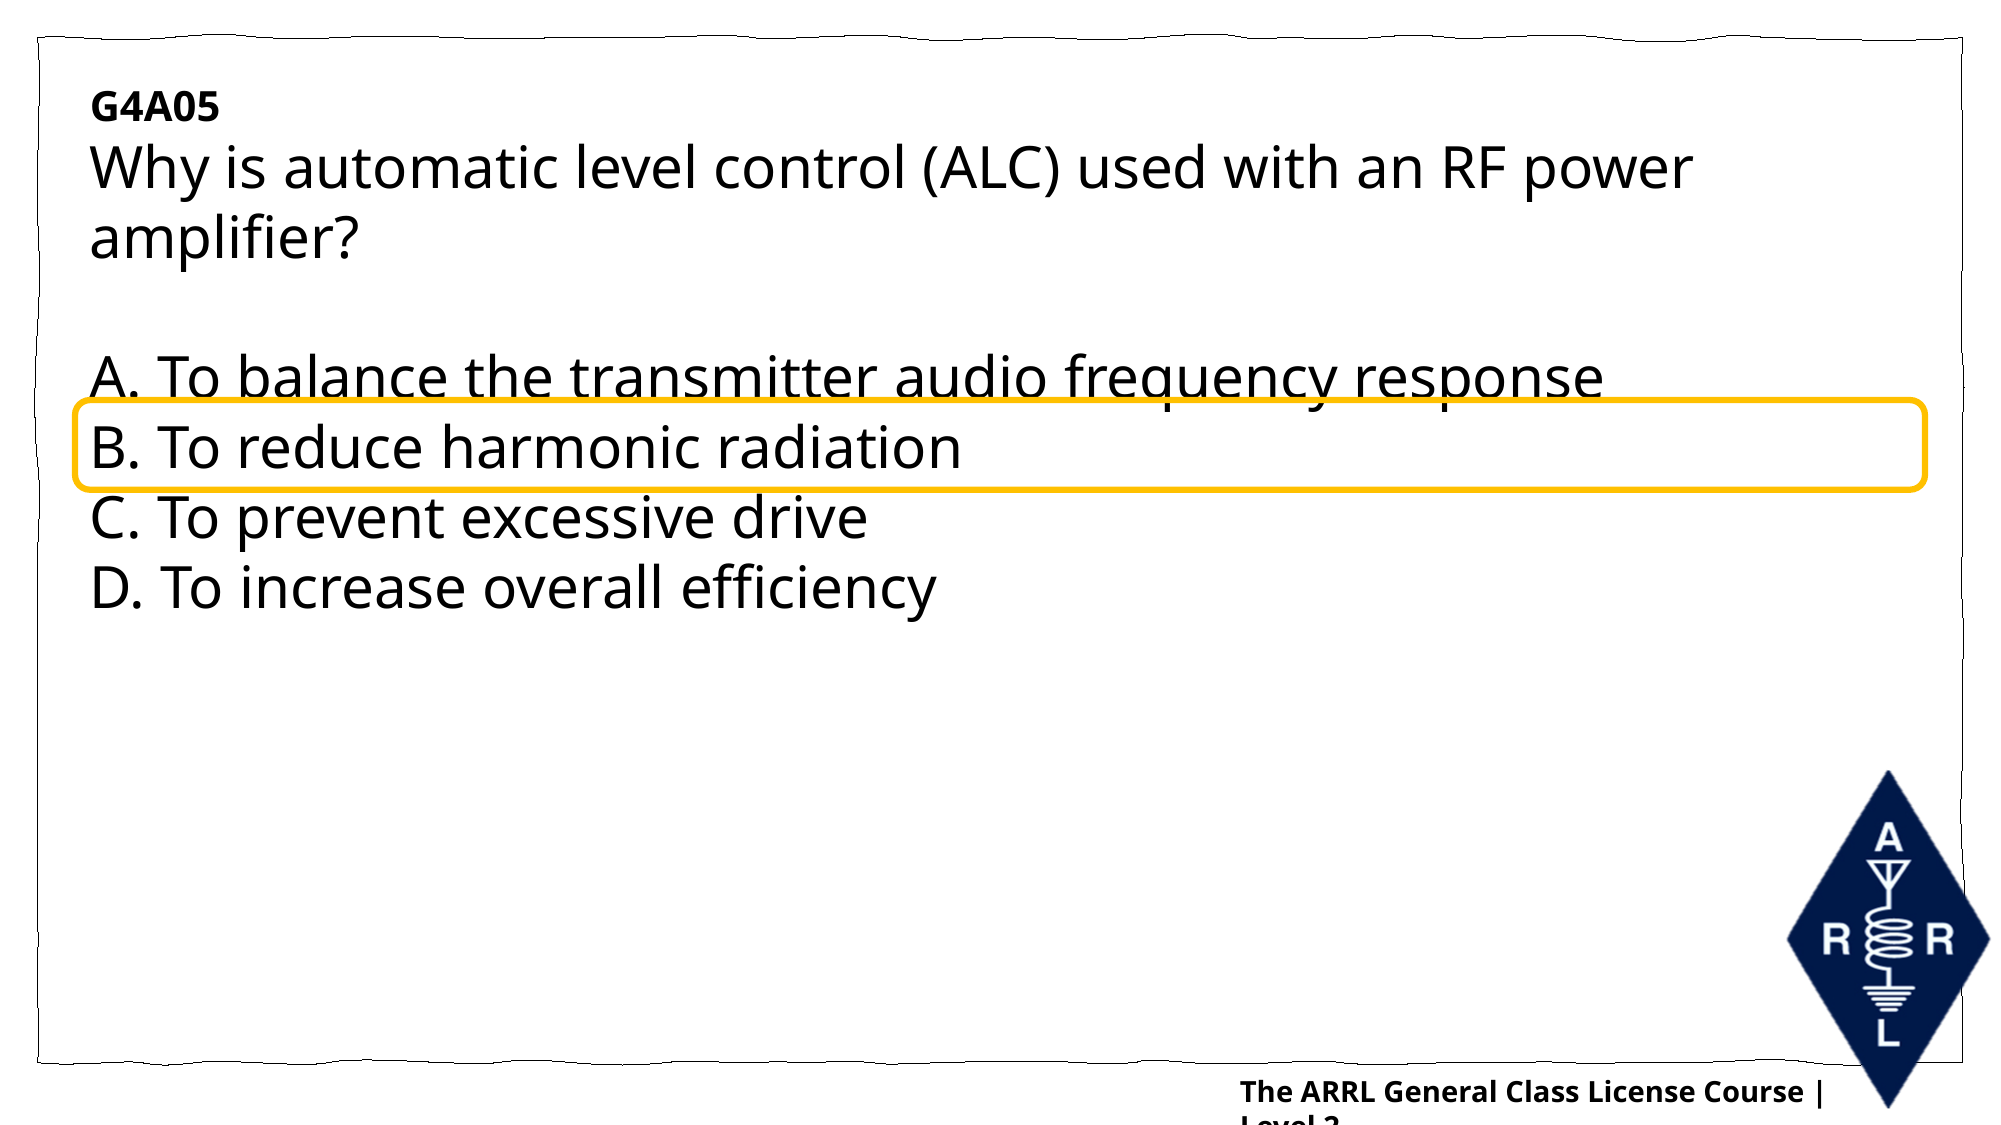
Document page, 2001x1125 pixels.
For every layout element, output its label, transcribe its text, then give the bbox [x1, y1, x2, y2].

picture [1773, 752, 1999, 1125]
text_box G4A05 Why is automatic level control (ALC) used with an RF power amplifier? A. To balance the transmitter audio frequency response B. To reduce harmonic radiation C. To prevent excessive drive D. To increase overall efficiency [75, 483, 1850, 628]
text_box [73, 399, 1927, 491]
text_box G4A05 Why is automatic level control (ALC) used with an RF power amplifier? A. To balance the transmitter audio frequency response B. To reduce harmonic radiation C. To prevent excessive drive D. To increase overall efficiency [75, 72, 1850, 407]
